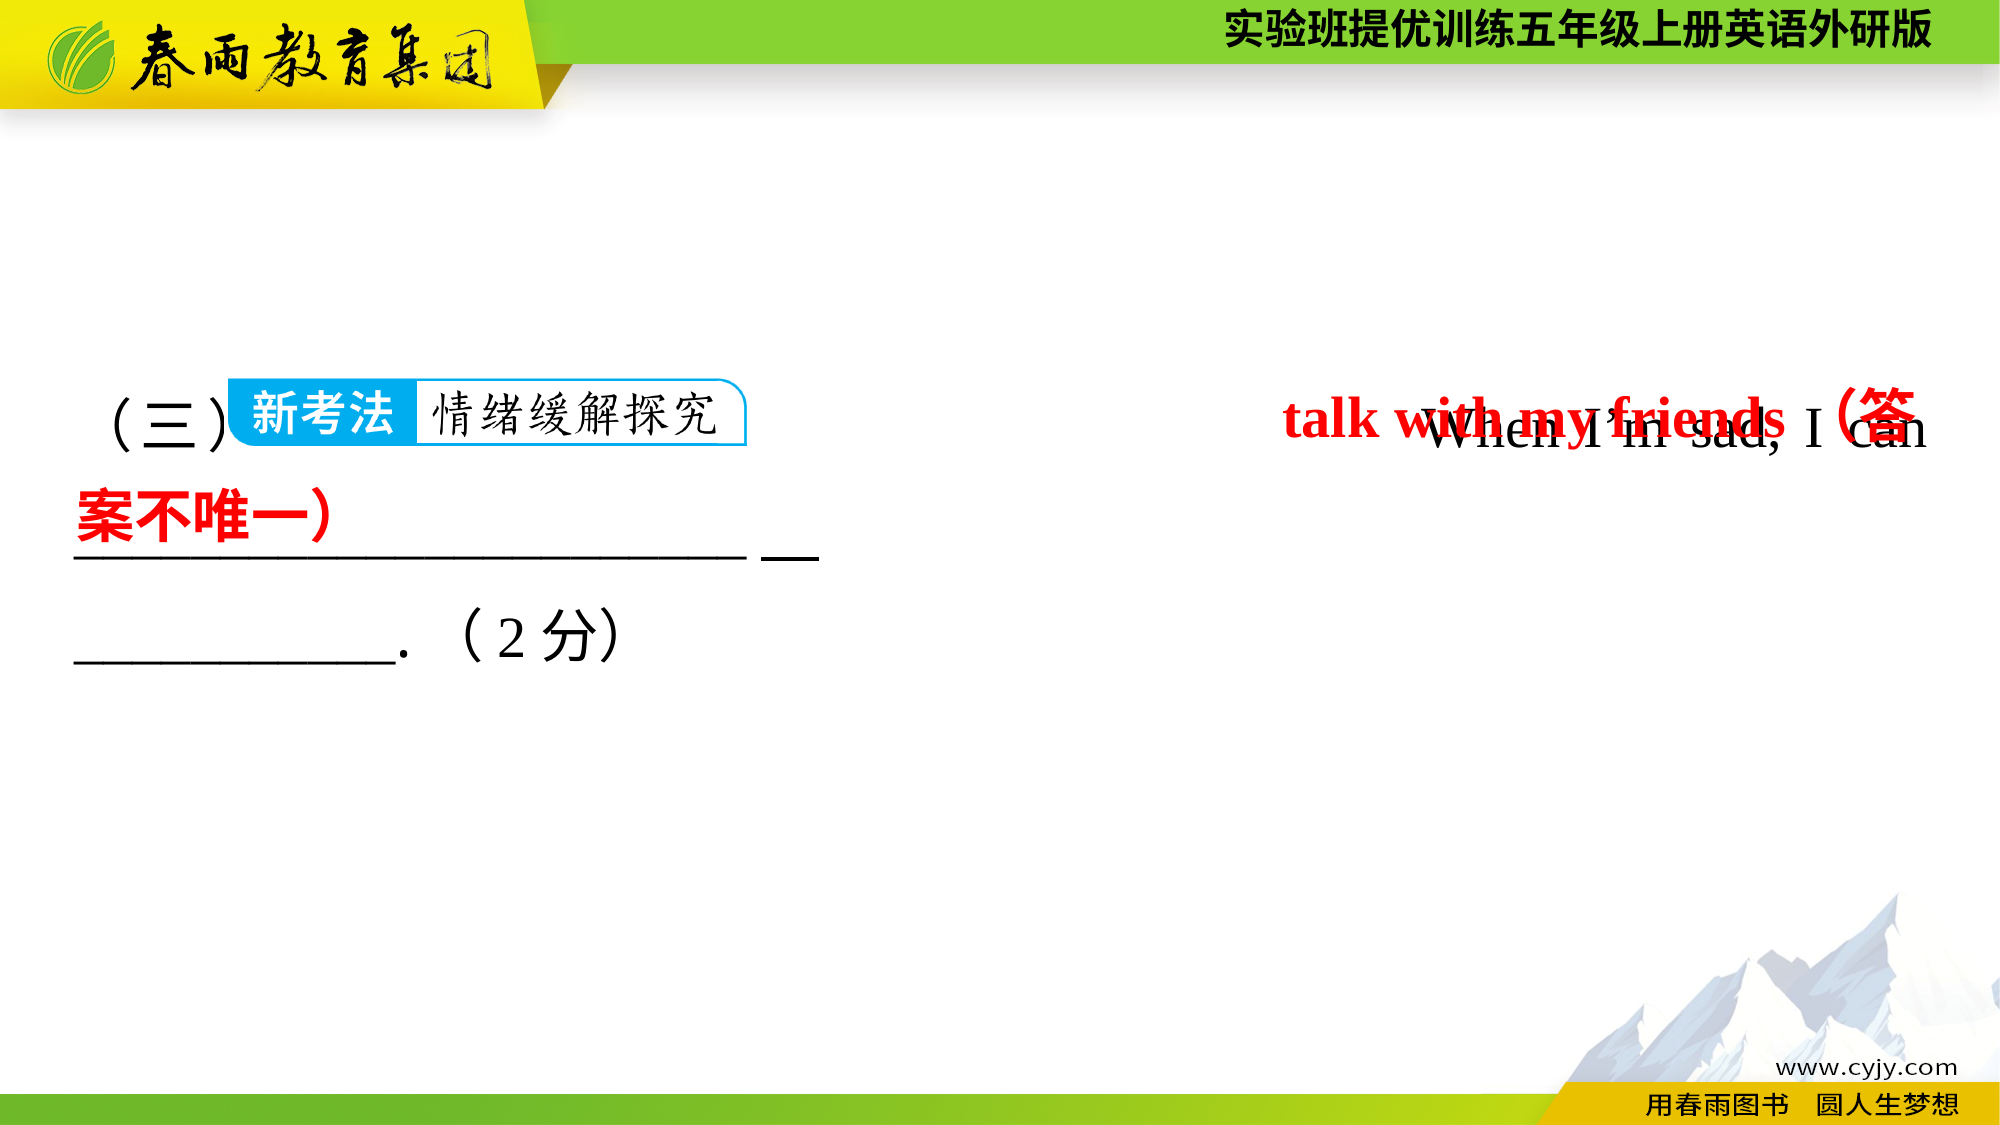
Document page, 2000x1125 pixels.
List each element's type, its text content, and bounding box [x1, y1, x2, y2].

list （三） When I’m sad, I can _______________________ ___________.（2分） [59, 347, 1944, 575]
text_box talk with my friends（答 [1267, 336, 1949, 457]
picture [0, 0, 2000, 1125]
text_box 案不唯一） [61, 471, 383, 557]
